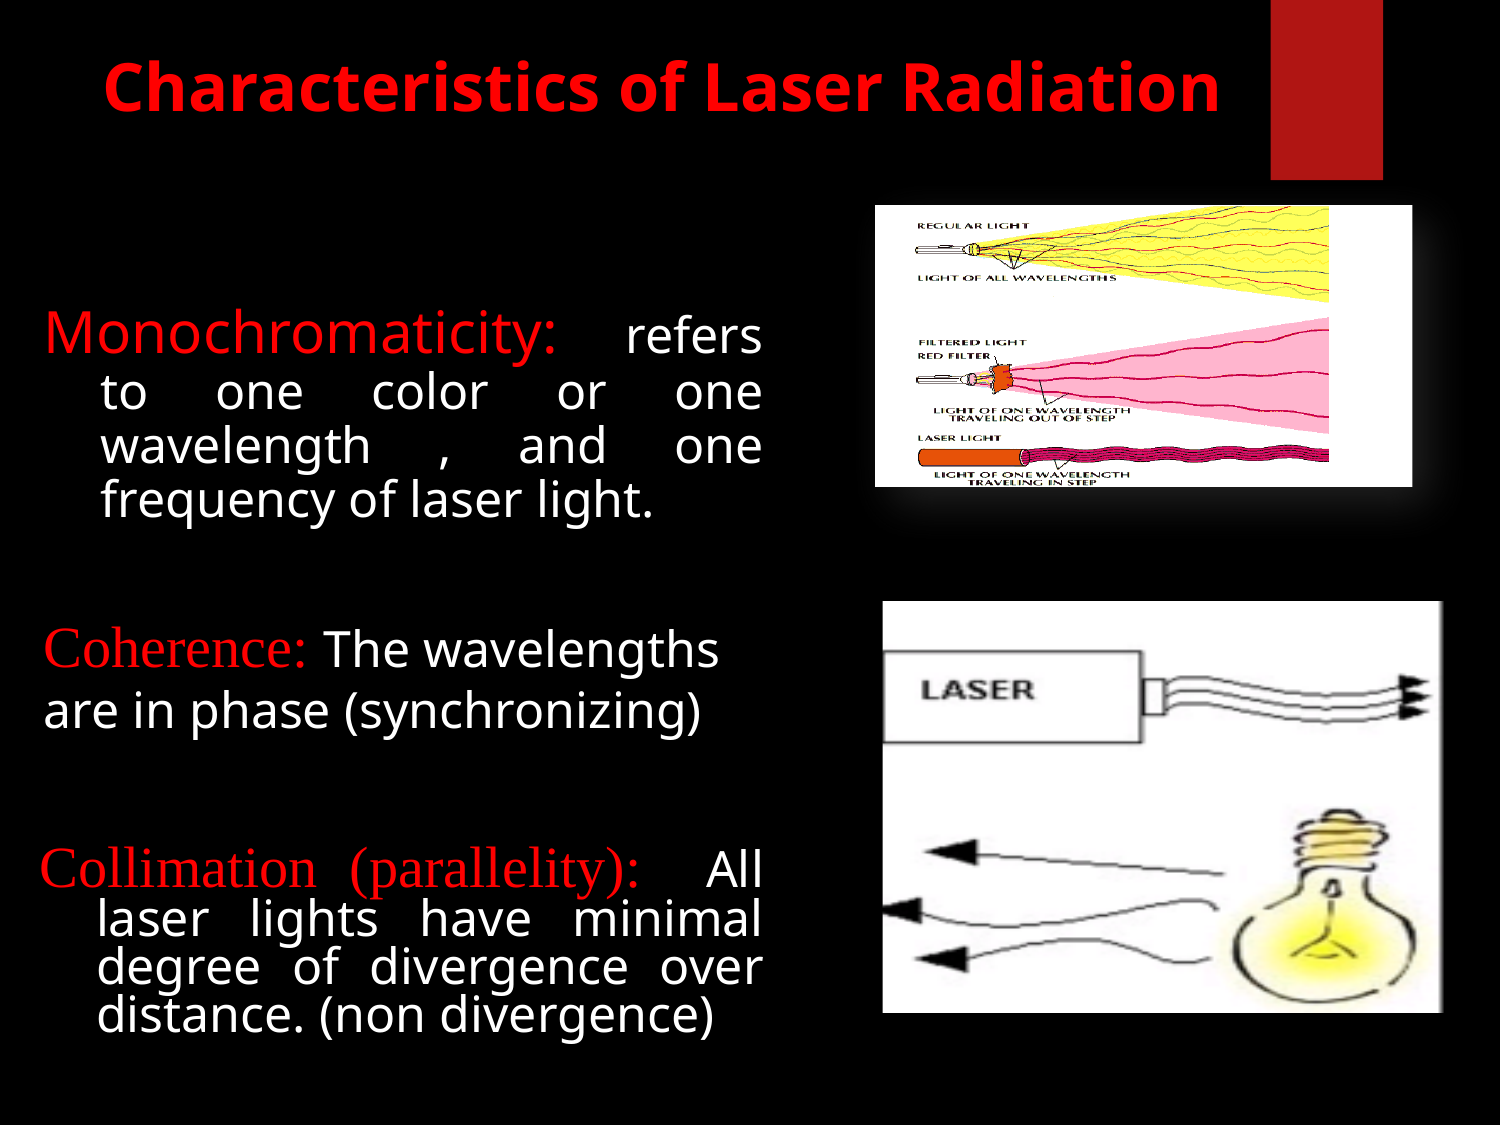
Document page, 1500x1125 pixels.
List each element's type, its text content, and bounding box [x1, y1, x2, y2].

list Monochromaticity: refers to one color or one wavelength , and one frequency of laser light. [28, 295, 779, 469]
picture [874, 199, 1413, 487]
title Characteristics of Laser Radiation [0, 37, 1350, 163]
text_box Collimation (parallelity): All laser lights have minimal degree of divergence over distance. (non divergence) [24, 835, 779, 1050]
text_box Coherence: The wavelengths are in phase (synchronizing) [28, 601, 804, 746]
picture [882, 601, 1451, 1013]
